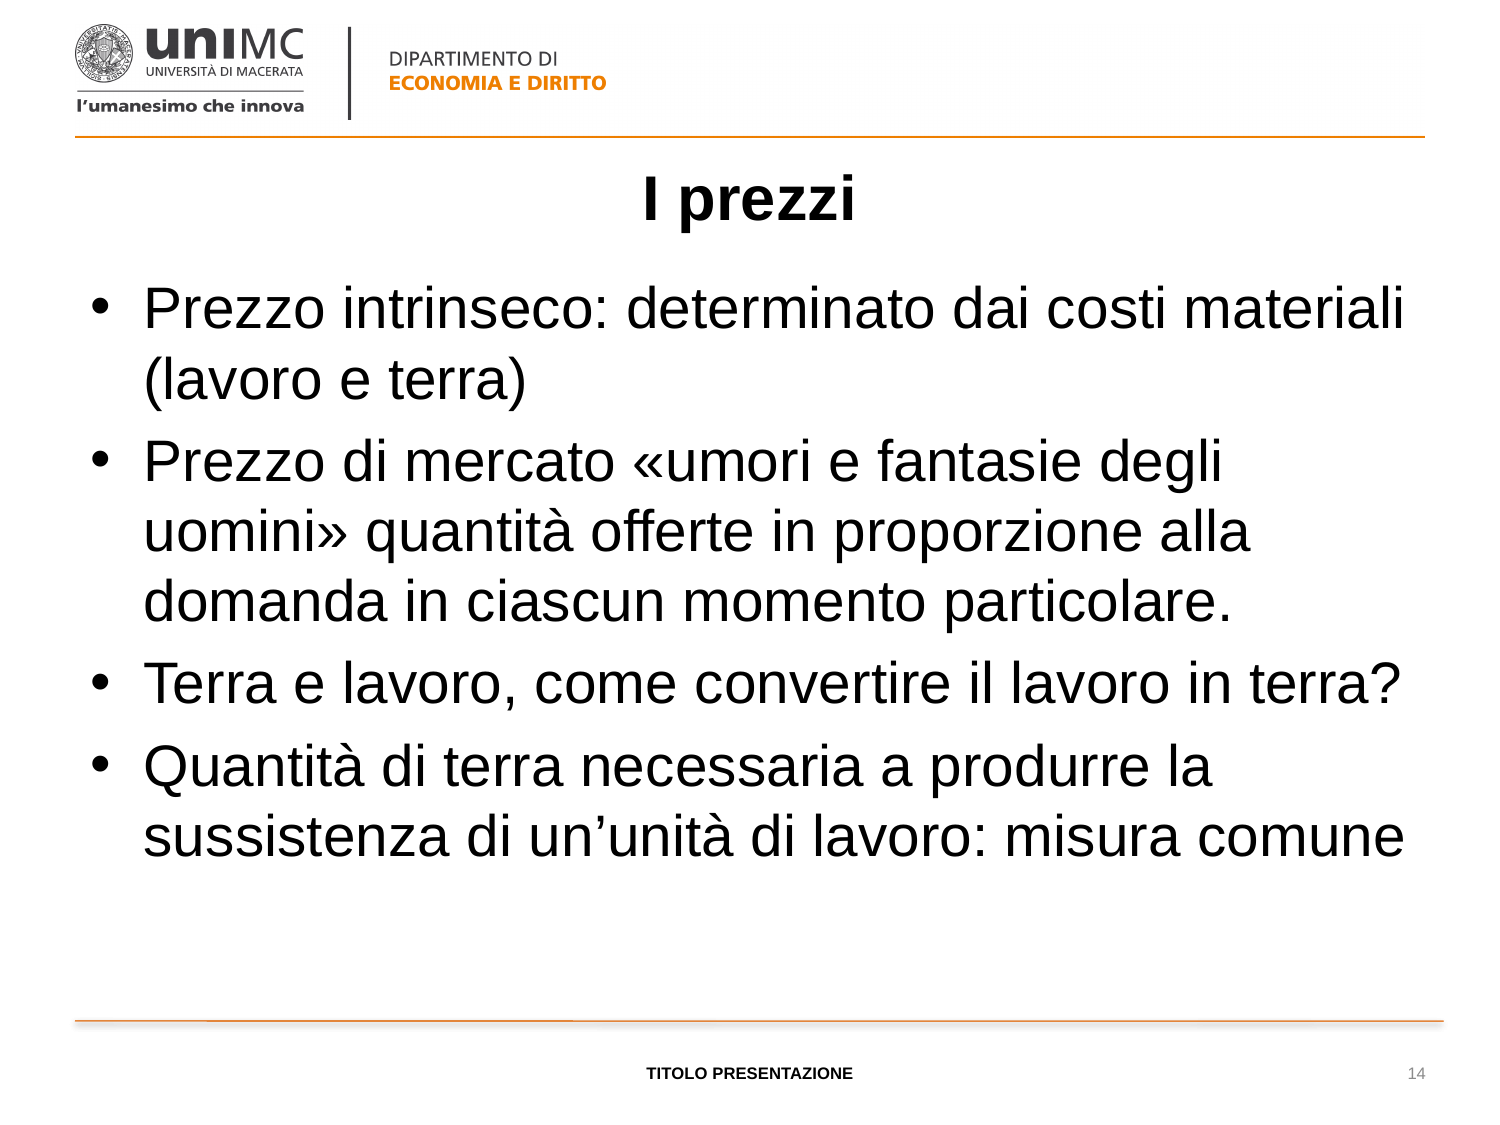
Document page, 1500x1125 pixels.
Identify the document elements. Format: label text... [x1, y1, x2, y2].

picture [75, 24, 1425, 138]
footer TITOLO PRESENTAZIONE [512, 1042, 988, 1103]
title I prezzi [75, 149, 1425, 241]
slide_number 14 [1091, 1042, 1442, 1103]
list Prezzo intrinseco: determinato dai costi materiali (lavoro e terra) Prezzo di mercato «umori e fantasie degli uomini» quantità offerte in proporzione alla domanda in ciascun momento particolare. Terra e lavoro, come convertire il lavoro in terra? Quantità di terra necessaria a produrre la sussistenza di un’unità di lavoro: misura comune [75, 262, 1425, 1005]
